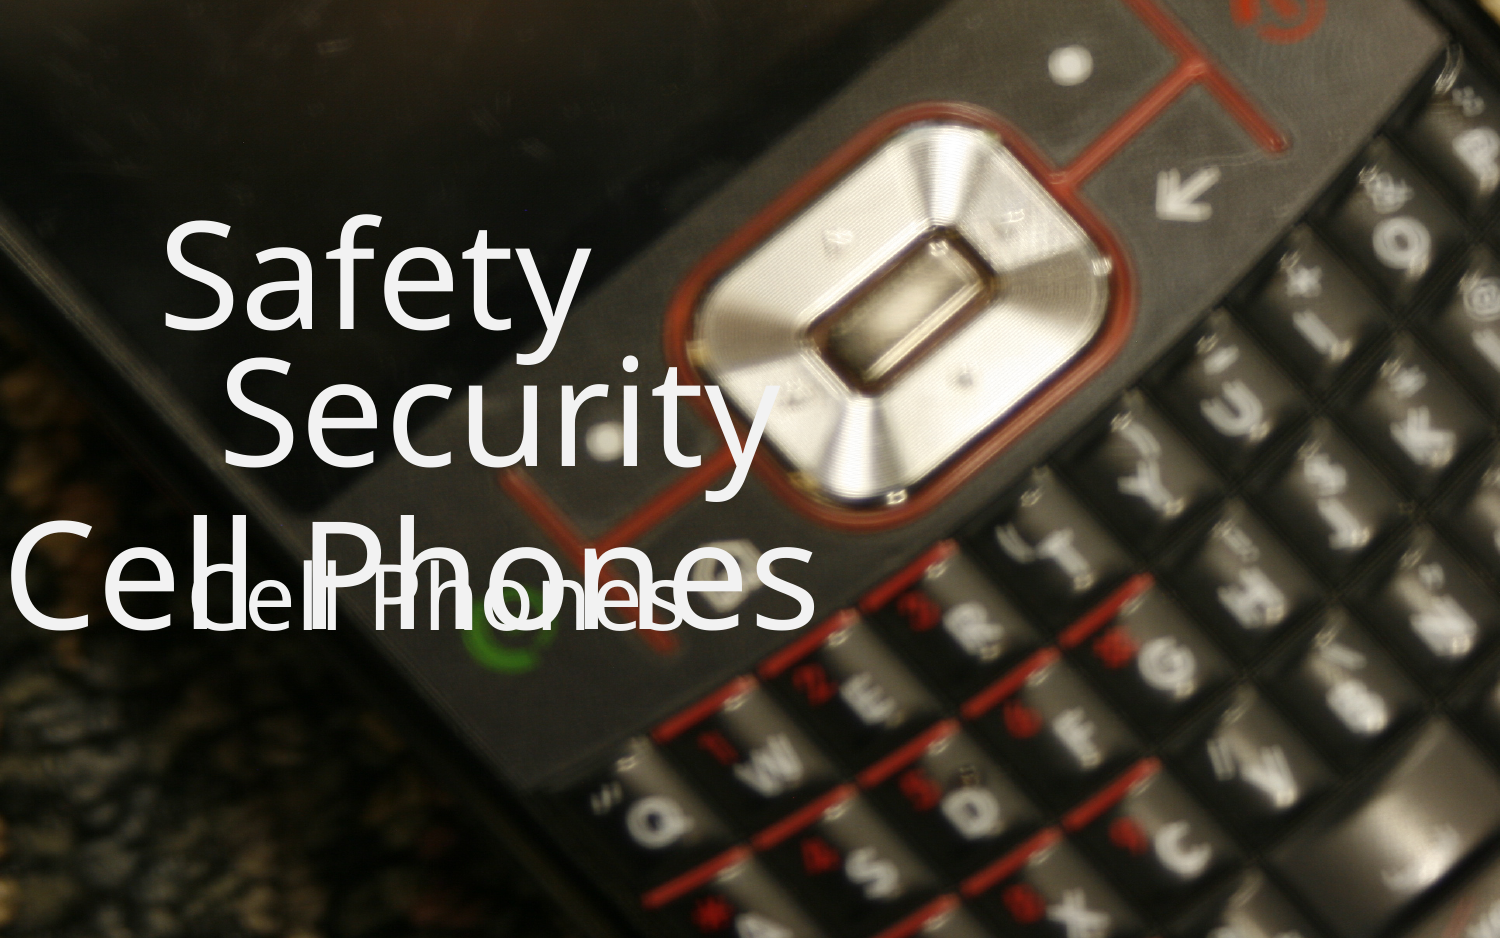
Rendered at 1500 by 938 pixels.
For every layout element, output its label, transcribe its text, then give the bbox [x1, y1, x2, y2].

title Cell Phones [0, 508, 1075, 695]
text_box Cell Phones [0, 508, 1050, 670]
picture [0, 0, 1500, 938]
text_box Safety [0, 168, 1013, 306]
text_box Security [0, 306, 1138, 508]
